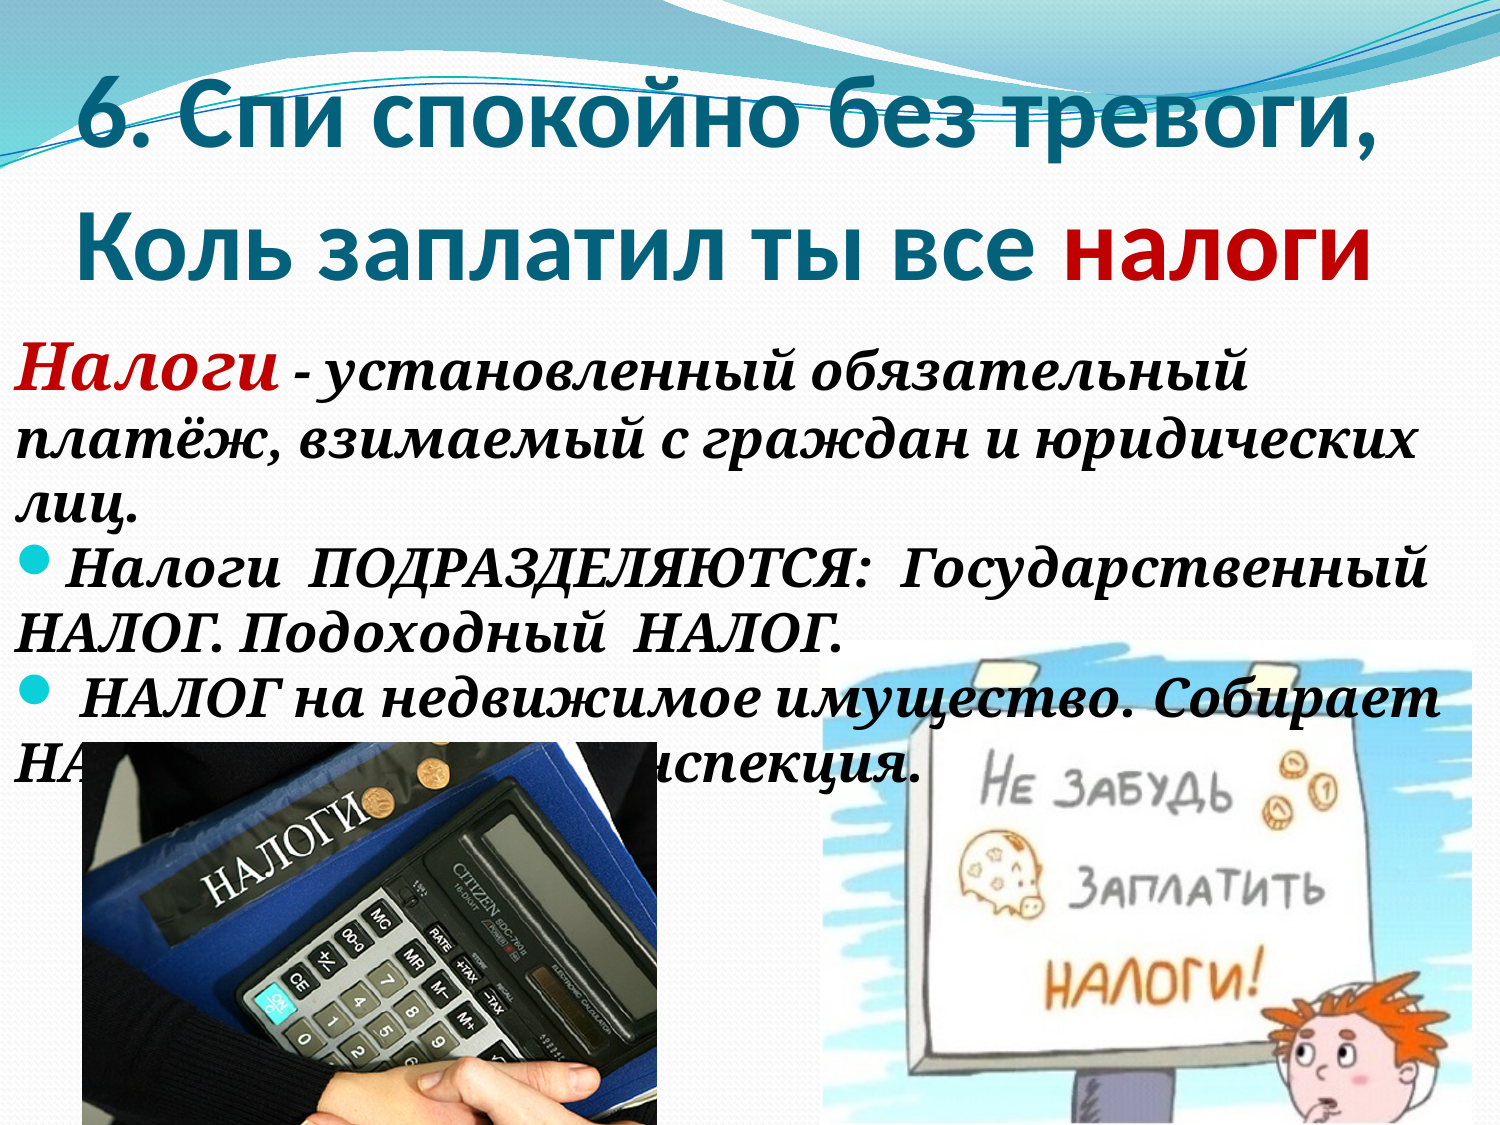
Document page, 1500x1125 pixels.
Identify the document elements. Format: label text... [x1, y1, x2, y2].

title 6. Спи спокойно без тревоги, Коль заплатил ты все налоги [74, 115, 1426, 304]
picture [81, 741, 657, 1125]
list Налоги - установленный обязательный платёж, взимаемый с граждан и юридических лиц. Налоги ПОДРАЗДЕЛЯЮТСЯ: Государственный НАЛОГ. Подоходный НАЛОГ. НАЛОГ на недвижимое имущество. Собирает НАЛОГИ Налоговая инспекция. [0, 316, 1500, 1037]
picture [820, 640, 1473, 1125]
